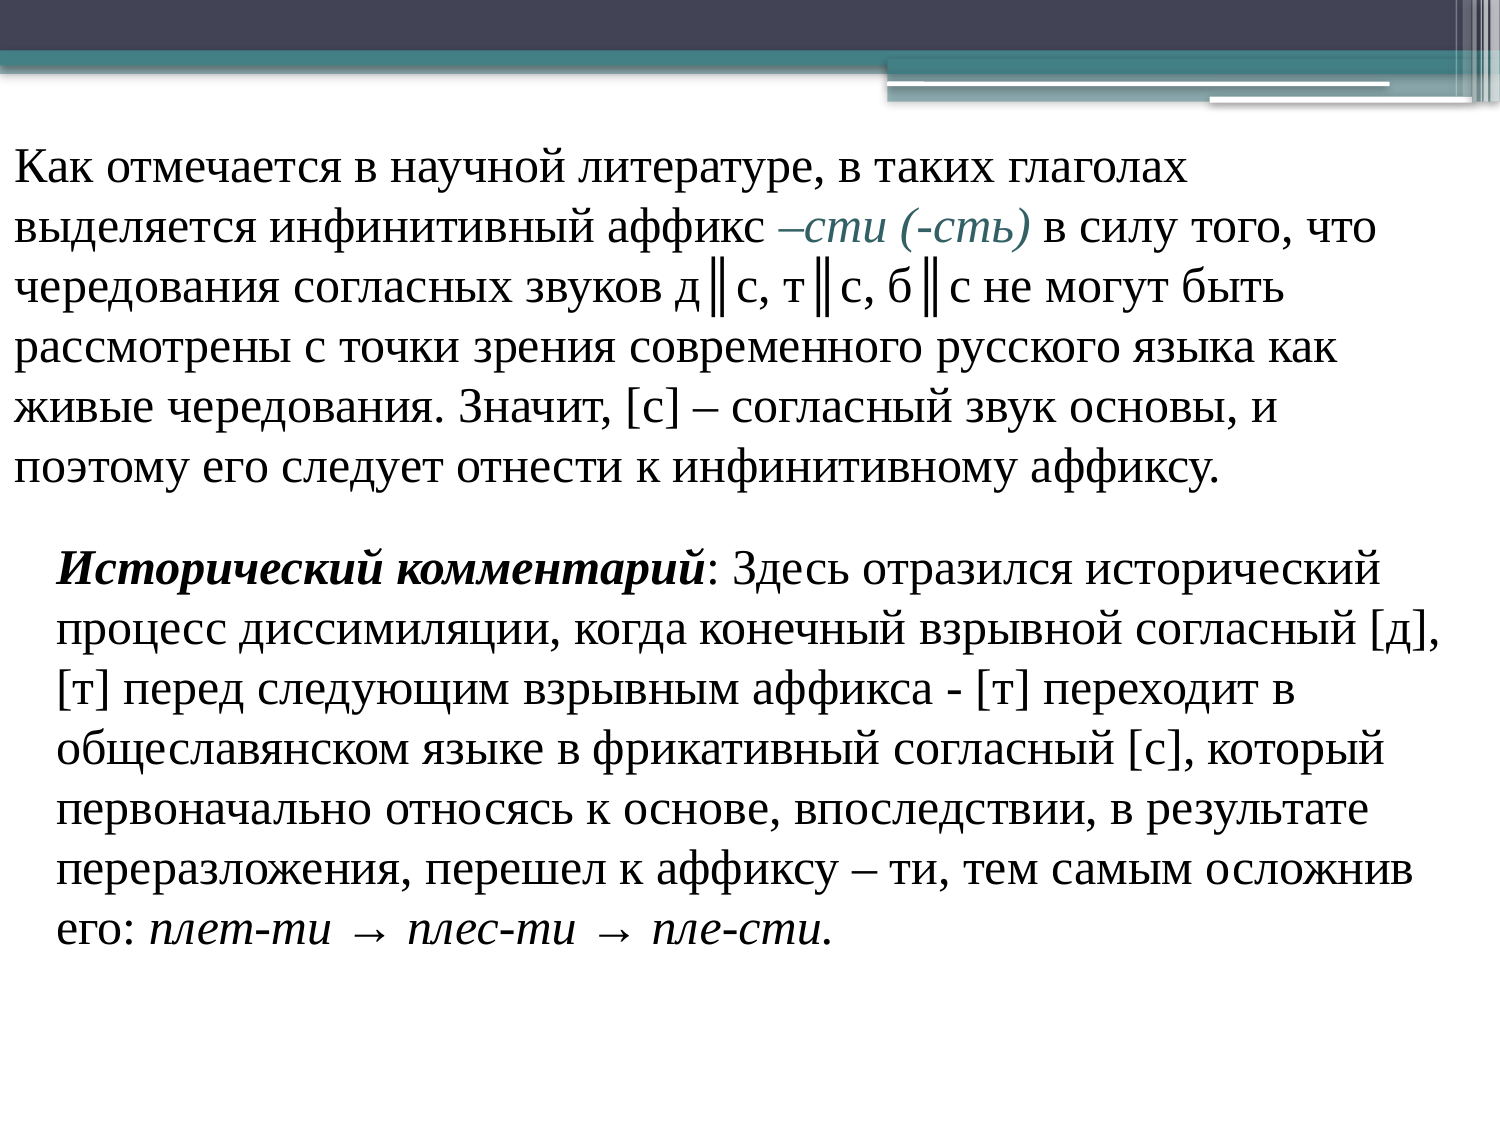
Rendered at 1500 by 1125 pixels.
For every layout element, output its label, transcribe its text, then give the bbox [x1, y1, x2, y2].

text_box Исторический комментарий: Здесь отразился исторический процесс диссимиляции, когда конечный взрывной согласный [д], [т] перед следующим взрывным аффикса - [т] переходит в общеславянском языке в фрикативный согласный [с], который первоначально относясь к основе, впоследствии, в результате переразложения, перешел к аффиксу – ти, тем самым осложнив его: плет-ти → плес-ти → пле-сти. [41, 527, 1459, 962]
text_box Как отмечается в научной литературе, в таких глаголах выделяется инфинитивный аффикс –сти (-сть) в силу того, что чередования согласных звуков д║с, т║с, б║с не могут быть рассмотрены с точки зрения современного русского языка как живые чередования. Значит, [с] – согласный звук основы, и поэтому его следует отнести к инфинитивному аффиксу. [0, 125, 1442, 501]
